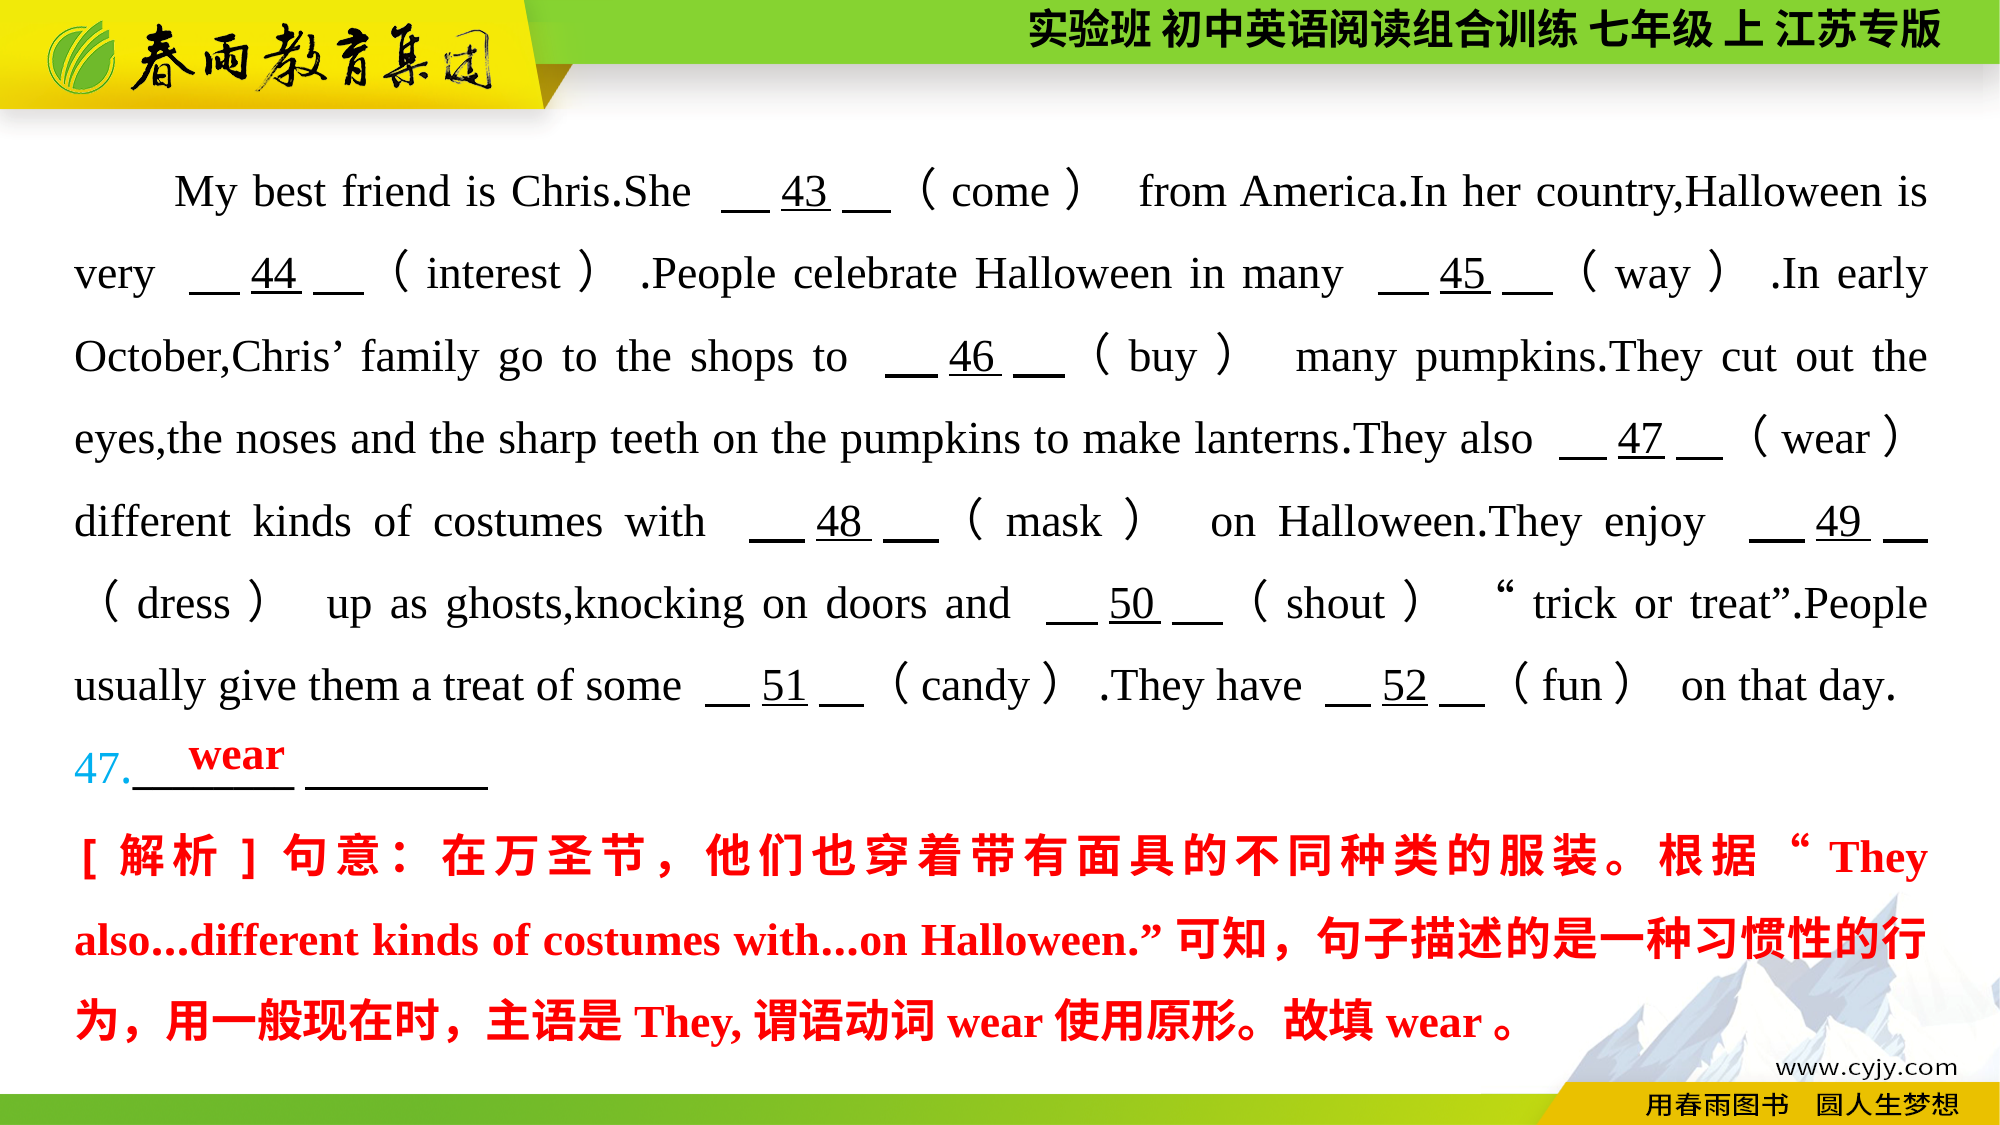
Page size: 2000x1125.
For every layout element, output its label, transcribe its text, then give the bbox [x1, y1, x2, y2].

text_box [解析]句意：在万圣节，他们也穿着带有面具的不同种类的服装。根据“They also...different kinds of costumes with...on Halloween.”可知，句子描述的是一种习惯性的行为，用一般现在时，主语是They,谓语动词wear使用原形。故填wear。 [59, 792, 1944, 1055]
list My best friend is Chris.She 43 （come） from America.In her country,Halloween is very 44 （interest）.People celebrate Halloween in many 45 （way）.In early October,Chris’ family go to the shops to 46 （buy） many pumpkins.They cut out the eyes,the noses and the sharp teeth on the pumpkins to make lanterns.They also 47 （wear） different kinds of costumes with 48 （mask） on Halloween.They enjoy 49 （dress） up as ghosts,knocking on doors and 50 （shout） “trick or treat”.People usually give them a treat of some 51 （candy）.They have 52 （fun） on that day. 47.________ [59, 125, 1944, 792]
text_box wear [173, 716, 300, 786]
picture [0, 0, 2000, 1125]
